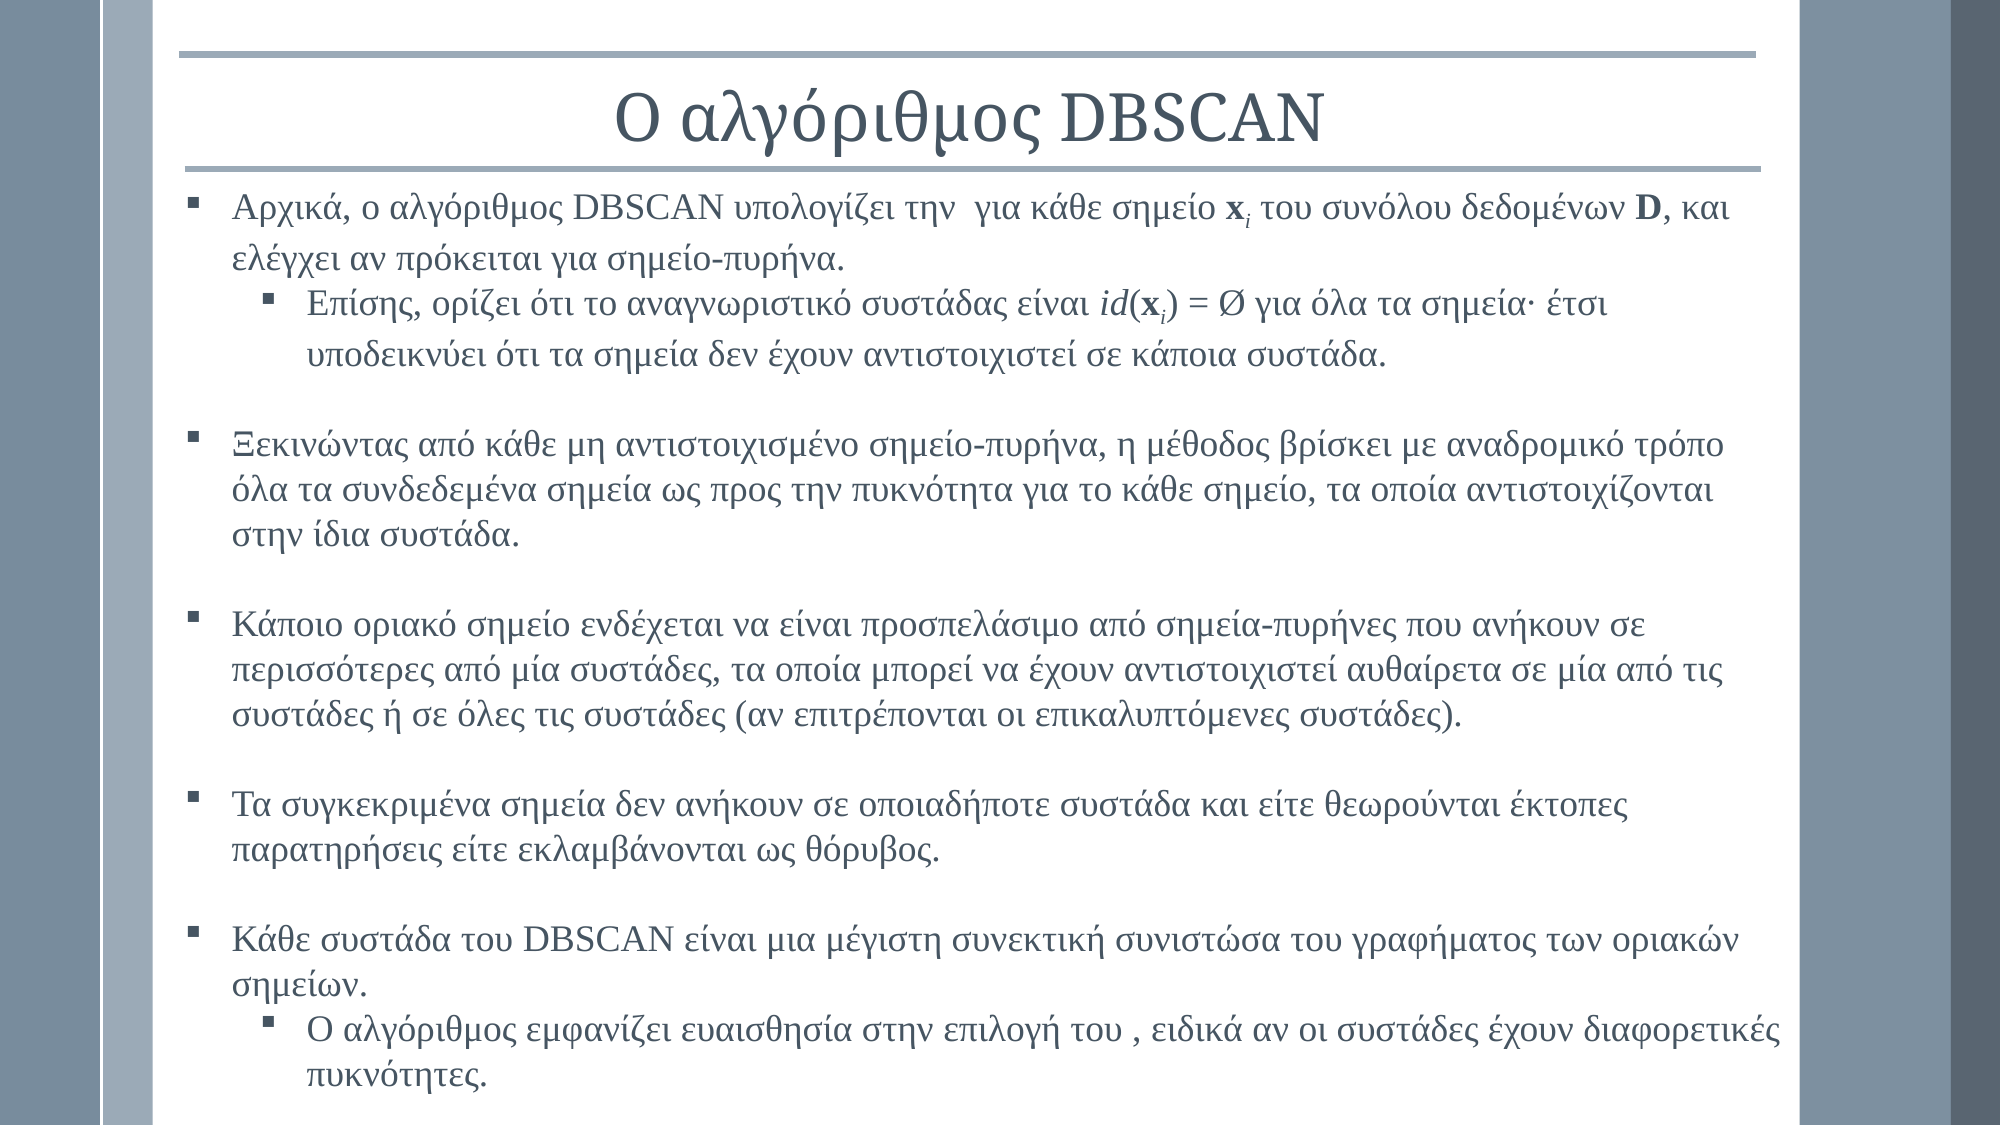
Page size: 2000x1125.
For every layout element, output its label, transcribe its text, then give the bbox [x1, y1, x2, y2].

text_box Ο αλγόριθμος DBSCAN [184, 67, 1756, 162]
